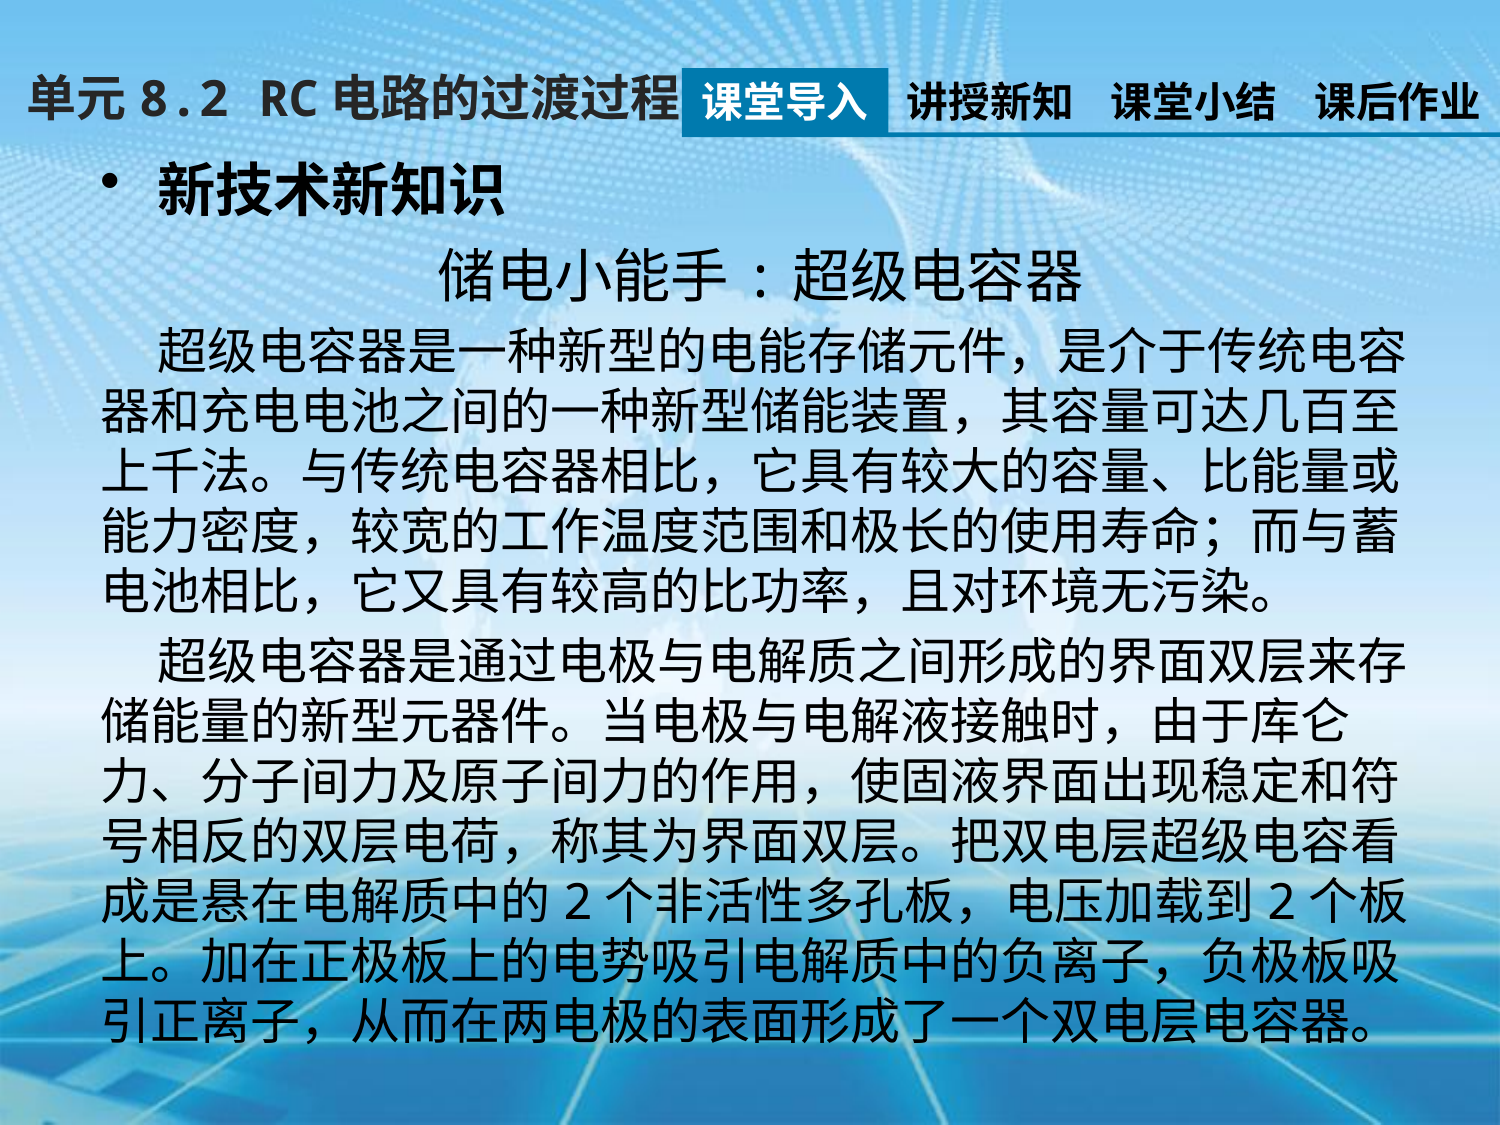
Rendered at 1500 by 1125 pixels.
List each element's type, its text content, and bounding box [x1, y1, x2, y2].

picture [0, 0, 1500, 1125]
text_box 储电小能手:超级电容器 超级电容器是一种新型的电能存储元件，是介于传统电容器和充电电池之间的一种新型储能装置，其容量可达几百至上千法。与传统电容器相比，它具有较大的容量、比能量或能力密度，较宽的工作温度范围和极长的使用寿命；而与蓄电池相比，它又具有较高的比功率，且对环境无污染。 超级电容器是通过电极与电解质之间形成的界面双层来存储能量的新型元器件。当电极与电解液接触时，由于库仑力、分子间力及原子间力的作用，使固液界面出现稳定和符号相反的双层电荷，称其为界面双层。把双电层超级电容看成是悬在电解质中的2个非活性多孔板，电压加载到2个板上。加在正极板上的电势吸引电解质中的负离子，负极板吸引正离子，从而在两电极的表面形成了一个双电层电容器。 [85, 252, 1436, 1125]
text_box 新技术新知识 [85, 145, 1436, 252]
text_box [12, 59, 1500, 135]
